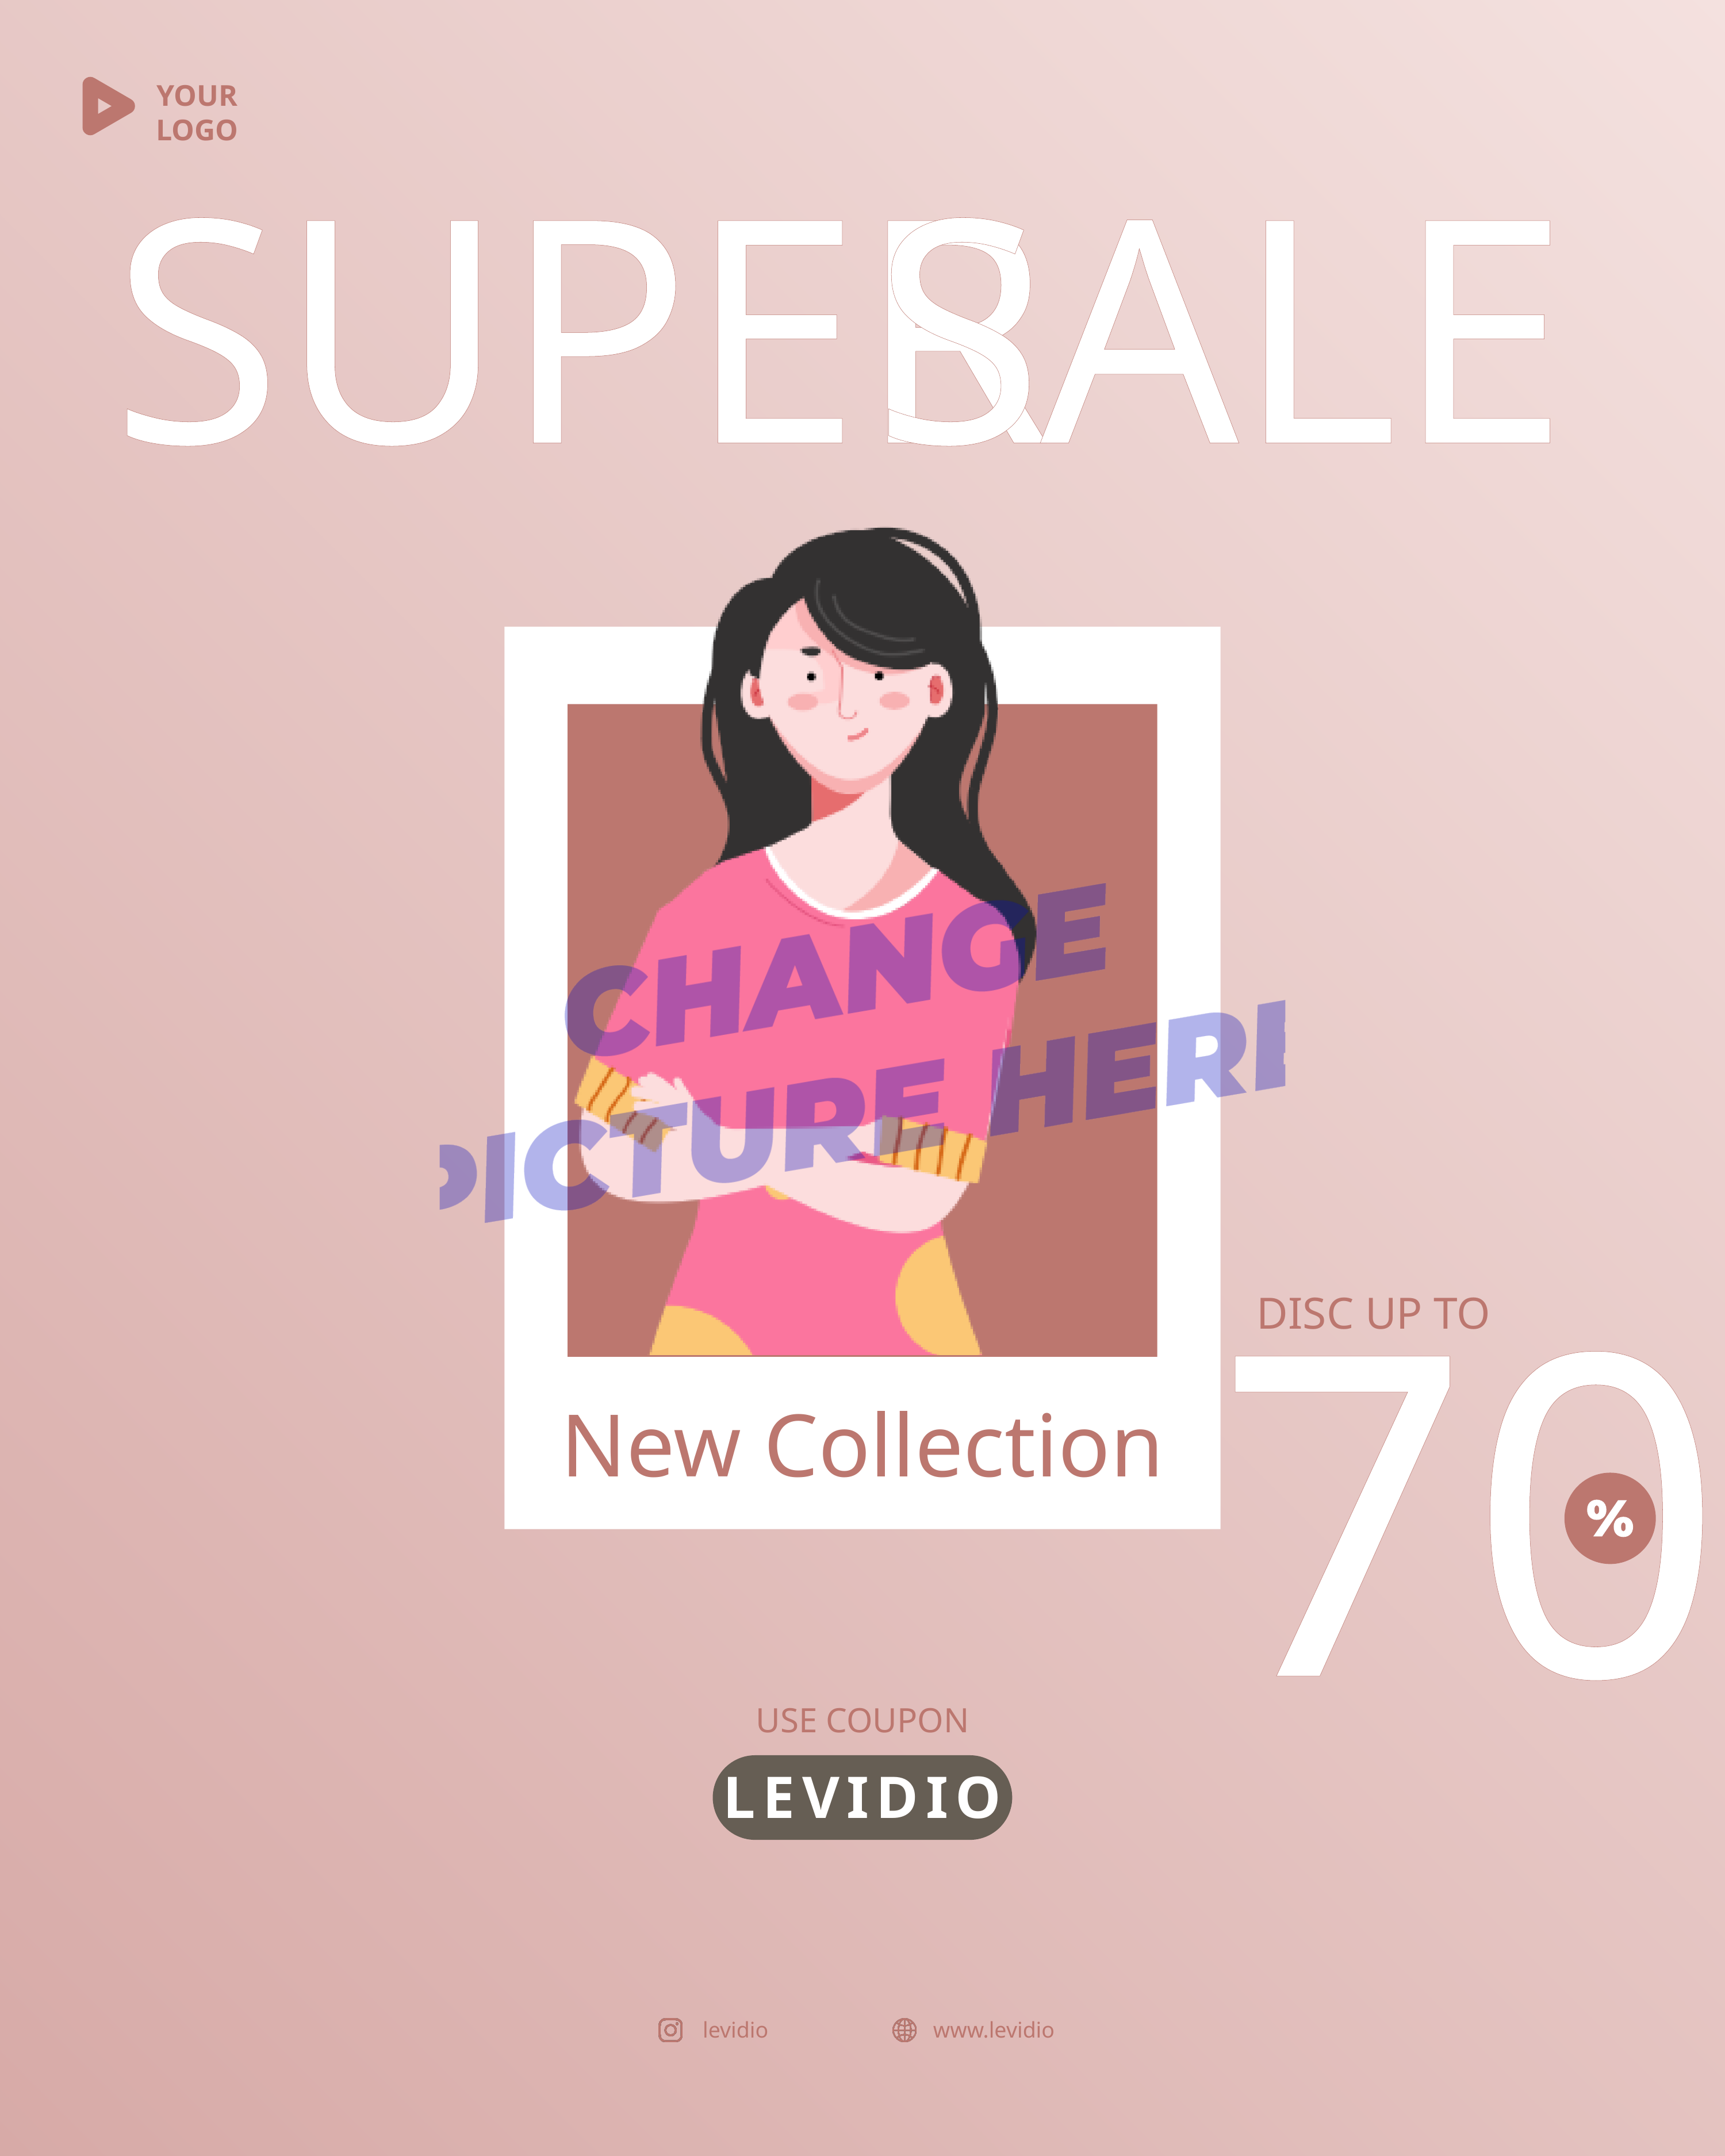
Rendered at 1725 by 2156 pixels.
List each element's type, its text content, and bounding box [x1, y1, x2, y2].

text_box SALE [864, 127, 1577, 510]
text_box [712, 1783, 715, 1812]
text_box SUPER [102, 127, 864, 510]
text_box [1564, 1472, 1656, 1564]
text_box [504, 1355, 1207, 1530]
text_box LEVIDIO [715, 1756, 1010, 1834]
text_box [1010, 1783, 1013, 1812]
picture [439, 513, 1286, 1355]
text_box New Collection [553, 1386, 1172, 1498]
text_box 70 [1207, 1223, 1725, 1770]
text_box USE COUPON [747, 1694, 978, 1744]
text_box [567, 1355, 1158, 1357]
text_box [732, 1834, 992, 1841]
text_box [90, 72, 275, 152]
text_box [743, 1754, 982, 1756]
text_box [658, 2012, 774, 2047]
text_box DISC UP TO [1286, 1281, 1500, 1342]
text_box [892, 2012, 1057, 2047]
